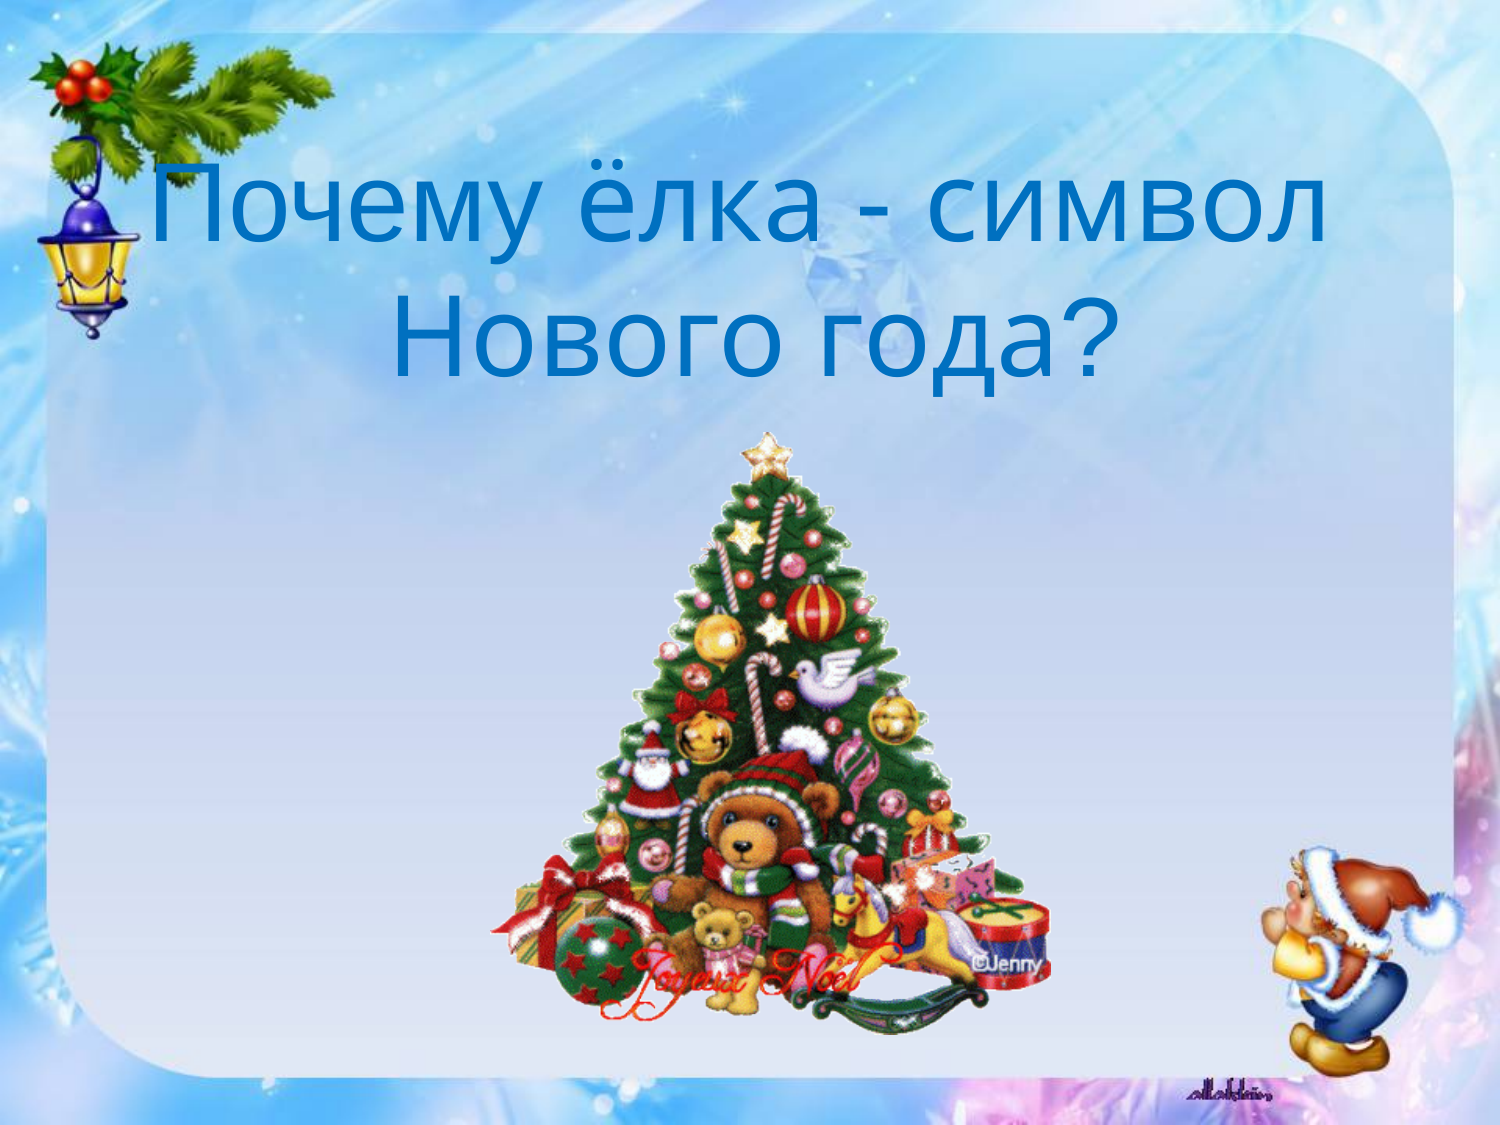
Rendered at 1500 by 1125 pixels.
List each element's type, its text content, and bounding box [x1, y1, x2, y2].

title Почему ёлка - символ Нового года? [116, 105, 1393, 692]
picture [0, 0, 1500, 1125]
